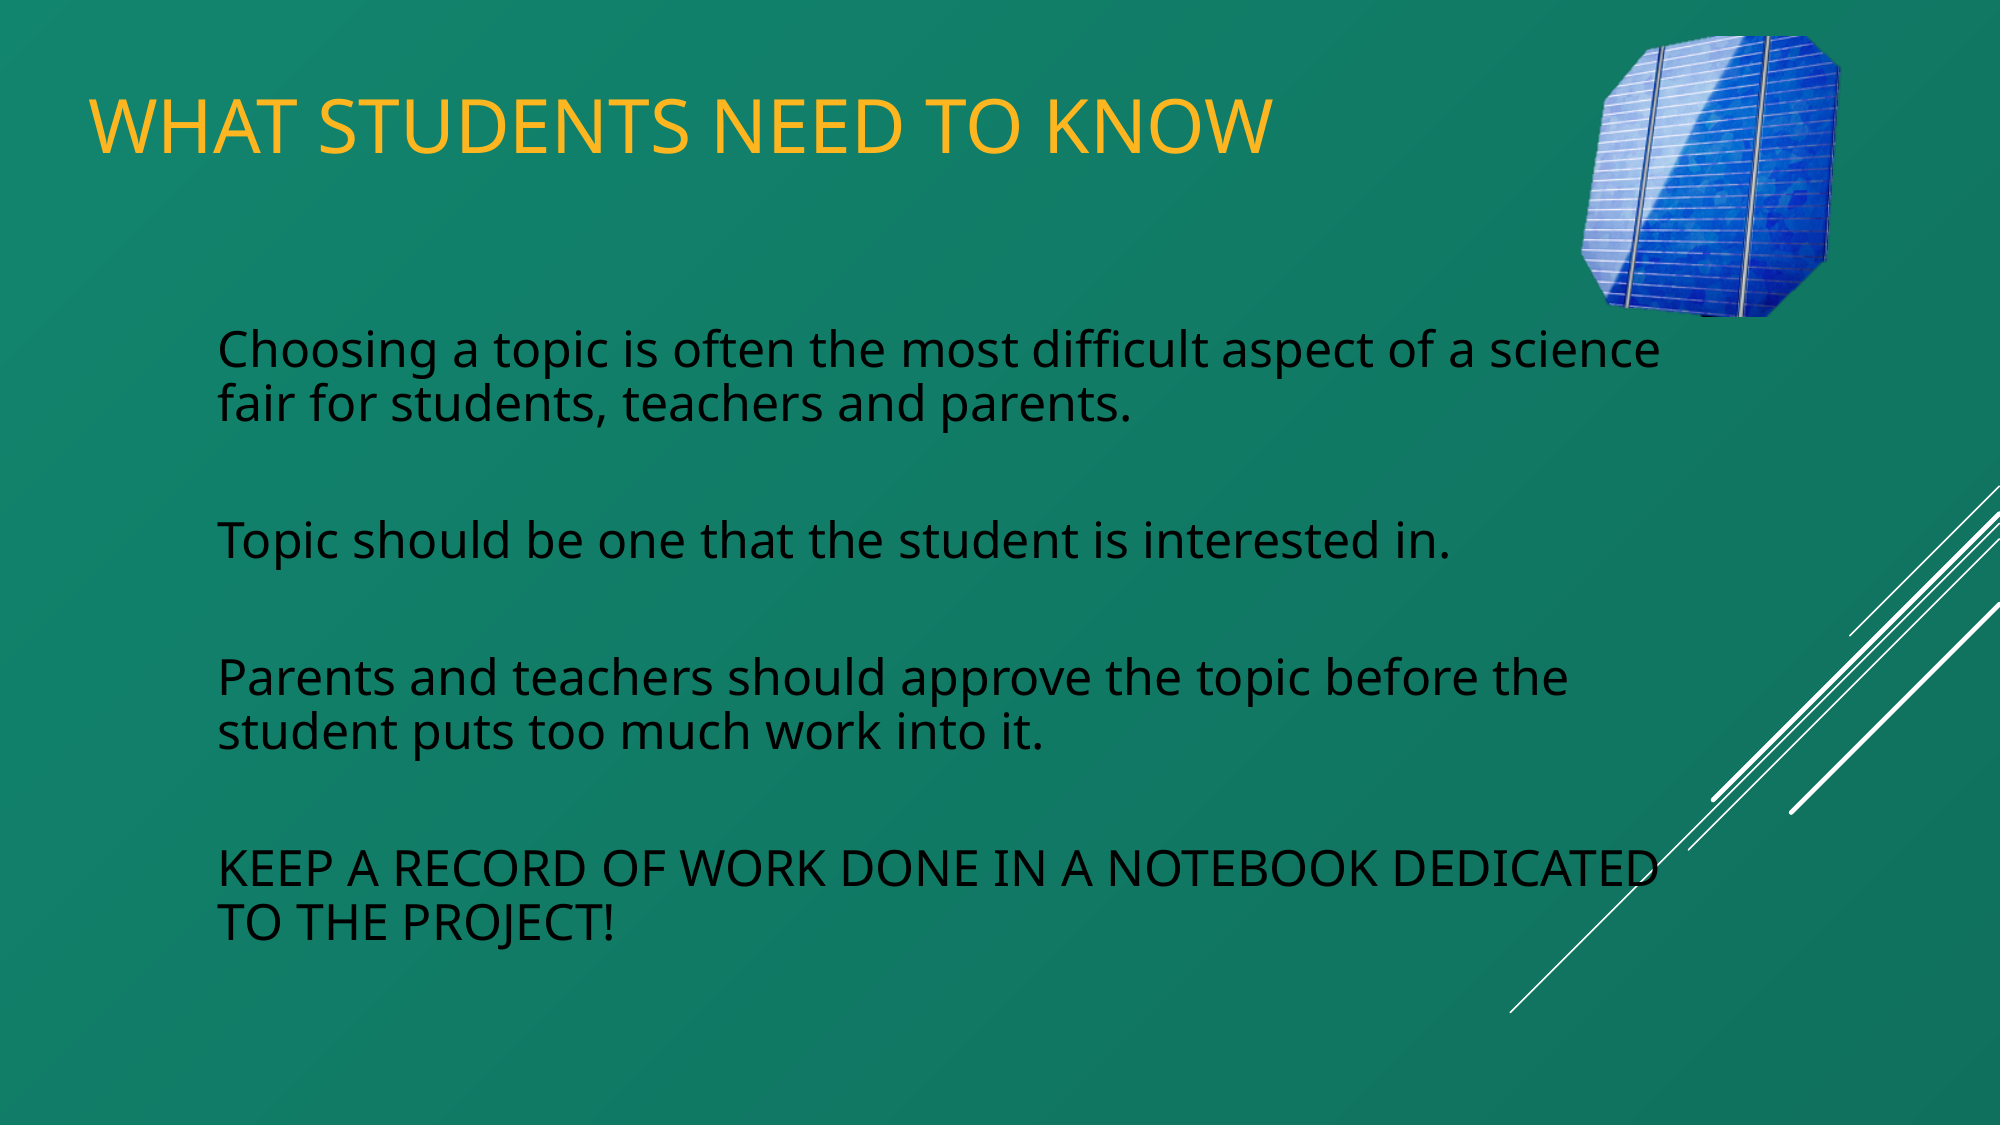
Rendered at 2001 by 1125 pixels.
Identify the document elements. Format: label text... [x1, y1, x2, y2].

title What students need to know [73, 0, 2000, 248]
picture [1523, 36, 1912, 317]
text_box Choosing a topic is often the most difficult aspect of a science fair for students, teachers and parents. Topic should be one that the student is interested in. Parents and teachers should approve the topic before the student puts too much work into it. KEEP A RECORD OF WORK DONE IN A NOTEBOOK DEDICATED TO THE PROJECT! [202, 316, 1692, 1059]
